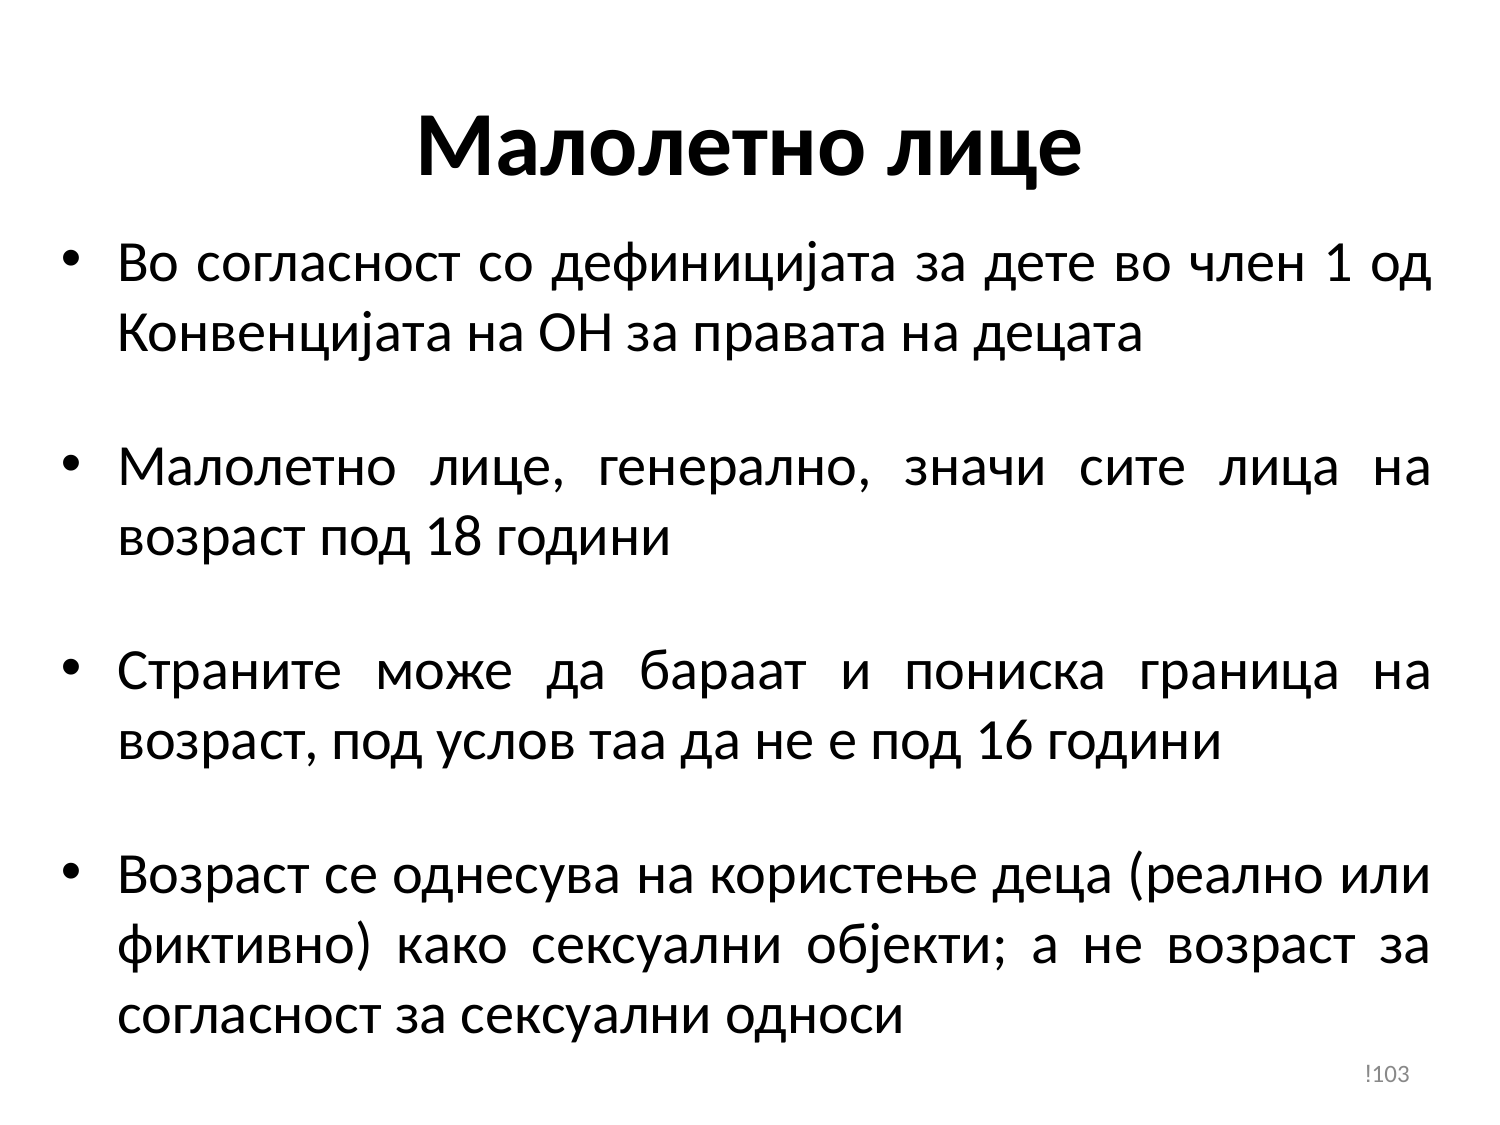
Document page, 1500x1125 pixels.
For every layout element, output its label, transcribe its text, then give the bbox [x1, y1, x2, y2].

slide_number !103 [1074, 1042, 1425, 1103]
title Малолетно лице [75, 45, 1425, 215]
list Во согласност со дефиницијата за дете во член 1 од Конвенцијата на ОН за правата на децата Малолетно лице, генерално, значи сите лица на возраст под 18 години Страните може да бараат и пониска граница на возраст, под услов таа да не е под 16 години Возраст се однесува на користење деца (реално или фиктивно) како сексуални објекти; а не возраст за согласност за сексуални односи [45, 215, 1448, 958]
